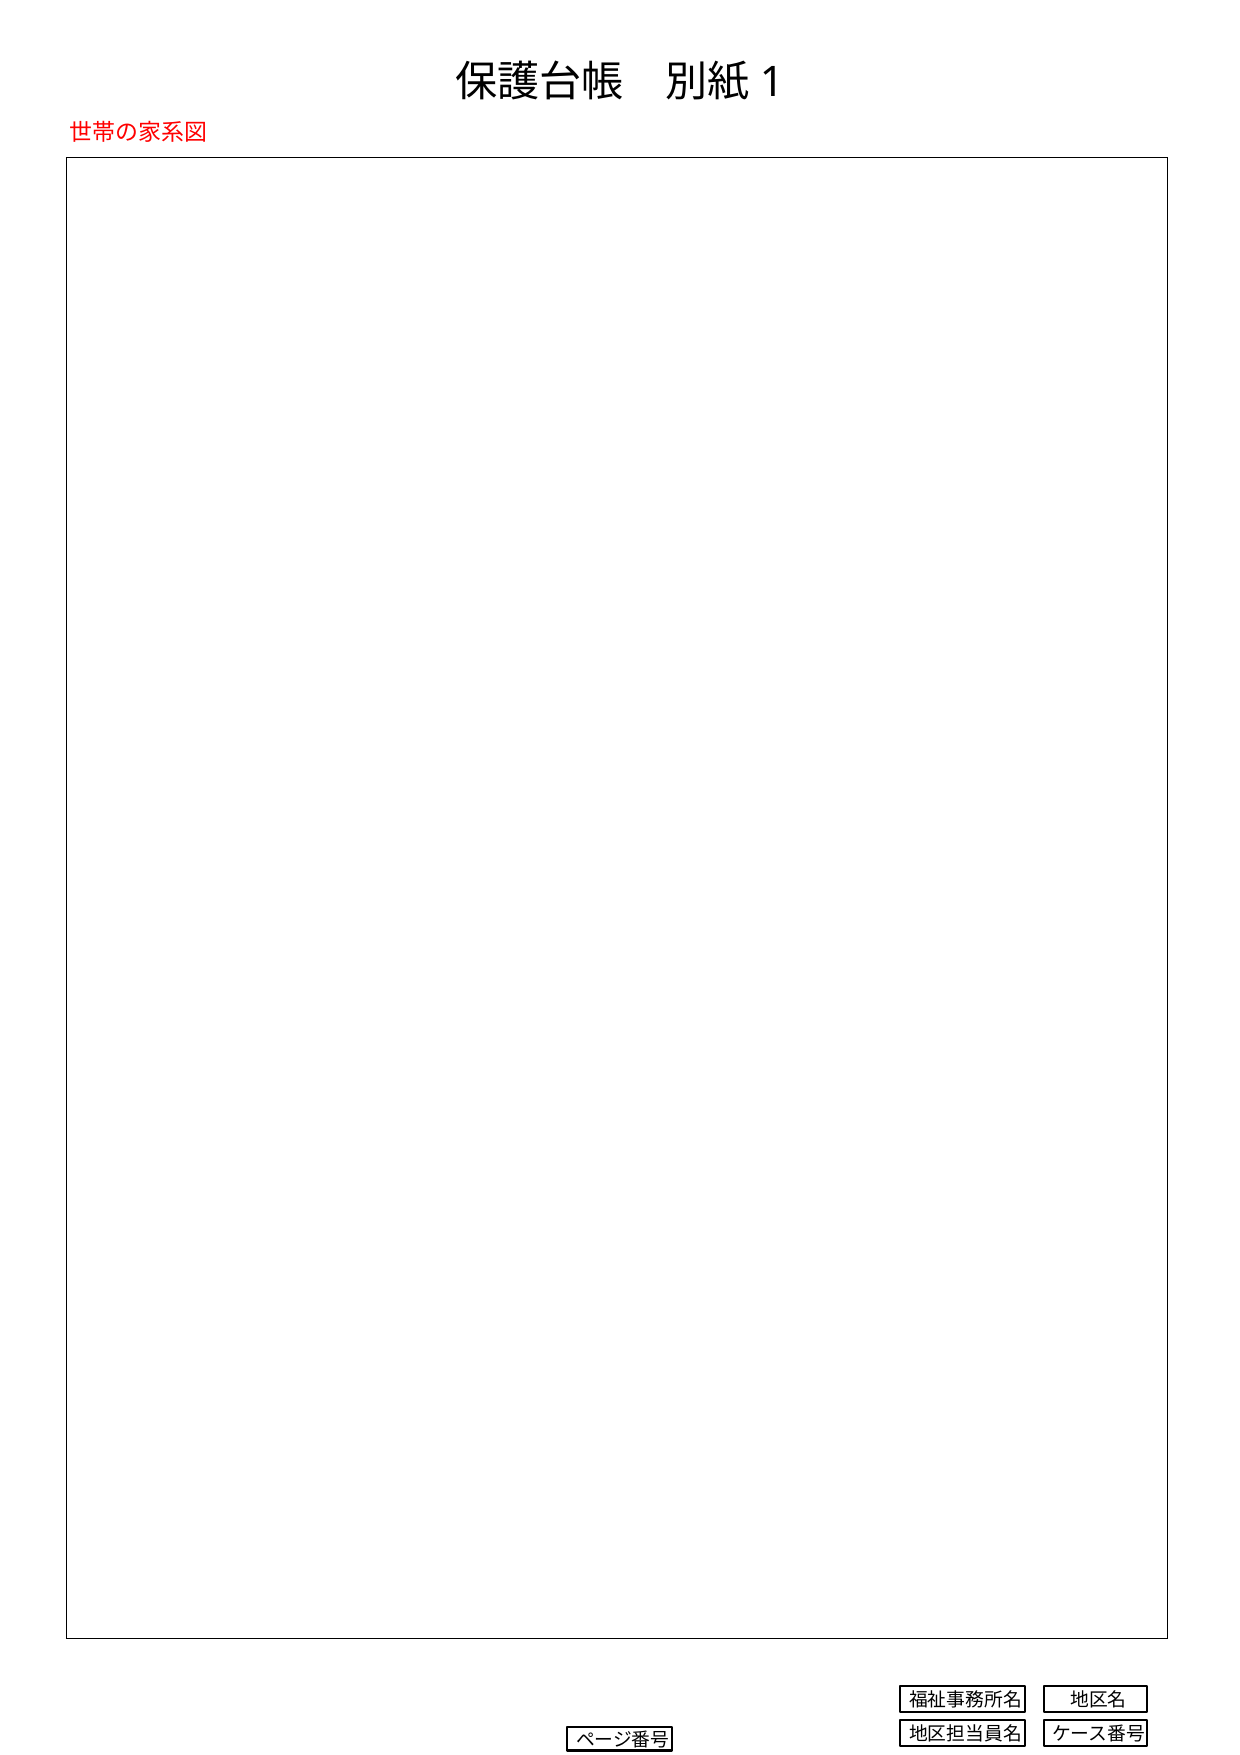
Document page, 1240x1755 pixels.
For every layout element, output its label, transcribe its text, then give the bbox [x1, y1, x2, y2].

table_header [67, 158, 1167, 1638]
text_box 地区担当員名 [898, 1718, 1027, 1748]
text_box ページ番号 [565, 1725, 674, 1753]
text_box 福祉事務所名 [898, 1684, 1027, 1714]
text_box ケース番号 [1042, 1718, 1149, 1748]
text_box 地区名 [1042, 1684, 1149, 1714]
text_box 世帯の家系図 [67, 115, 258, 145]
text_box 保護台帳 別紙1 [66, 47, 1174, 113]
